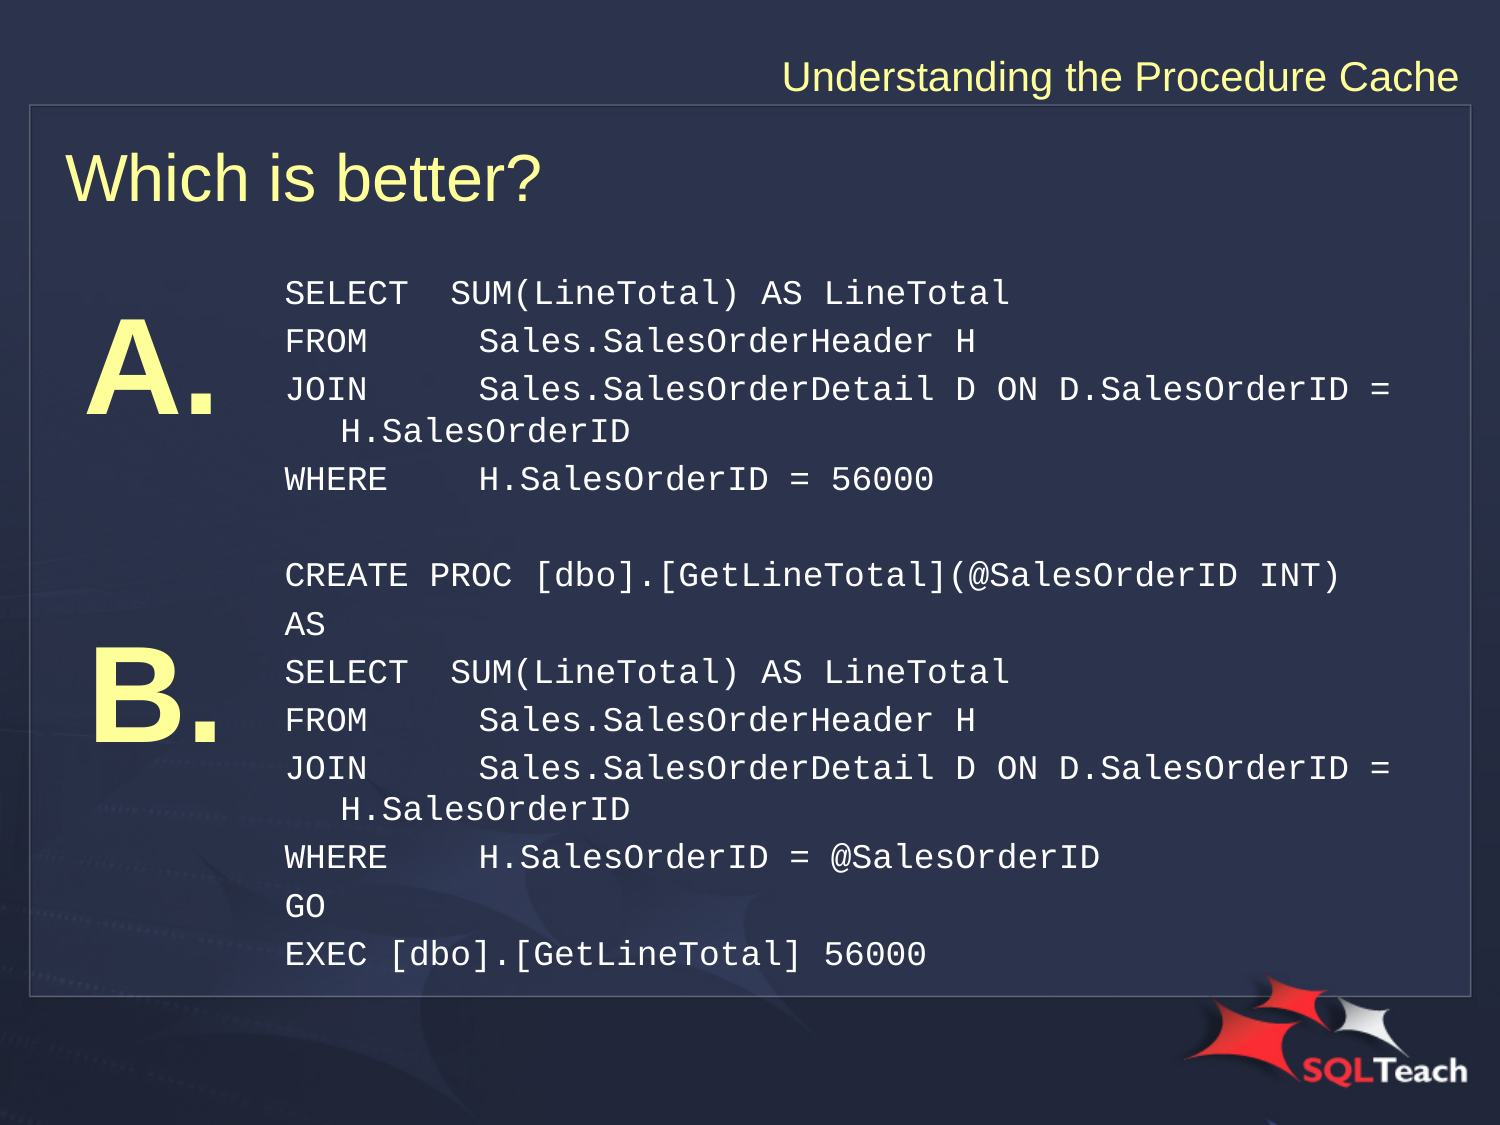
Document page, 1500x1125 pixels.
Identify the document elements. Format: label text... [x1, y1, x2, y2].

title Which is better? [49, 137, 1326, 213]
list SELECT SUM(LineTotal) AS LineTotal FROM Sales.SalesOrderHeader H JOIN Sales.SalesOrderDetail D ON D.SalesOrderID = H.SalesOrderID WHERE H.SalesOrderID = 56000 CREATE PROC [dbo].[GetLineTotal](@SalesOrderID INT) AS SELECT SUM(LineTotal) AS LineTotal FROM Sales.SalesOrderHeader H JOIN Sales.SalesOrderDetail D ON D.SalesOrderID = H.SalesOrderID WHERE H.SalesOrderID = @SalesOrderID GO EXEC [dbo].[GetLineTotal] 56000 [269, 262, 1463, 988]
text_box B. [68, 597, 244, 778]
text_box A. [58, 269, 247, 450]
picture [0, 0, 1500, 1125]
